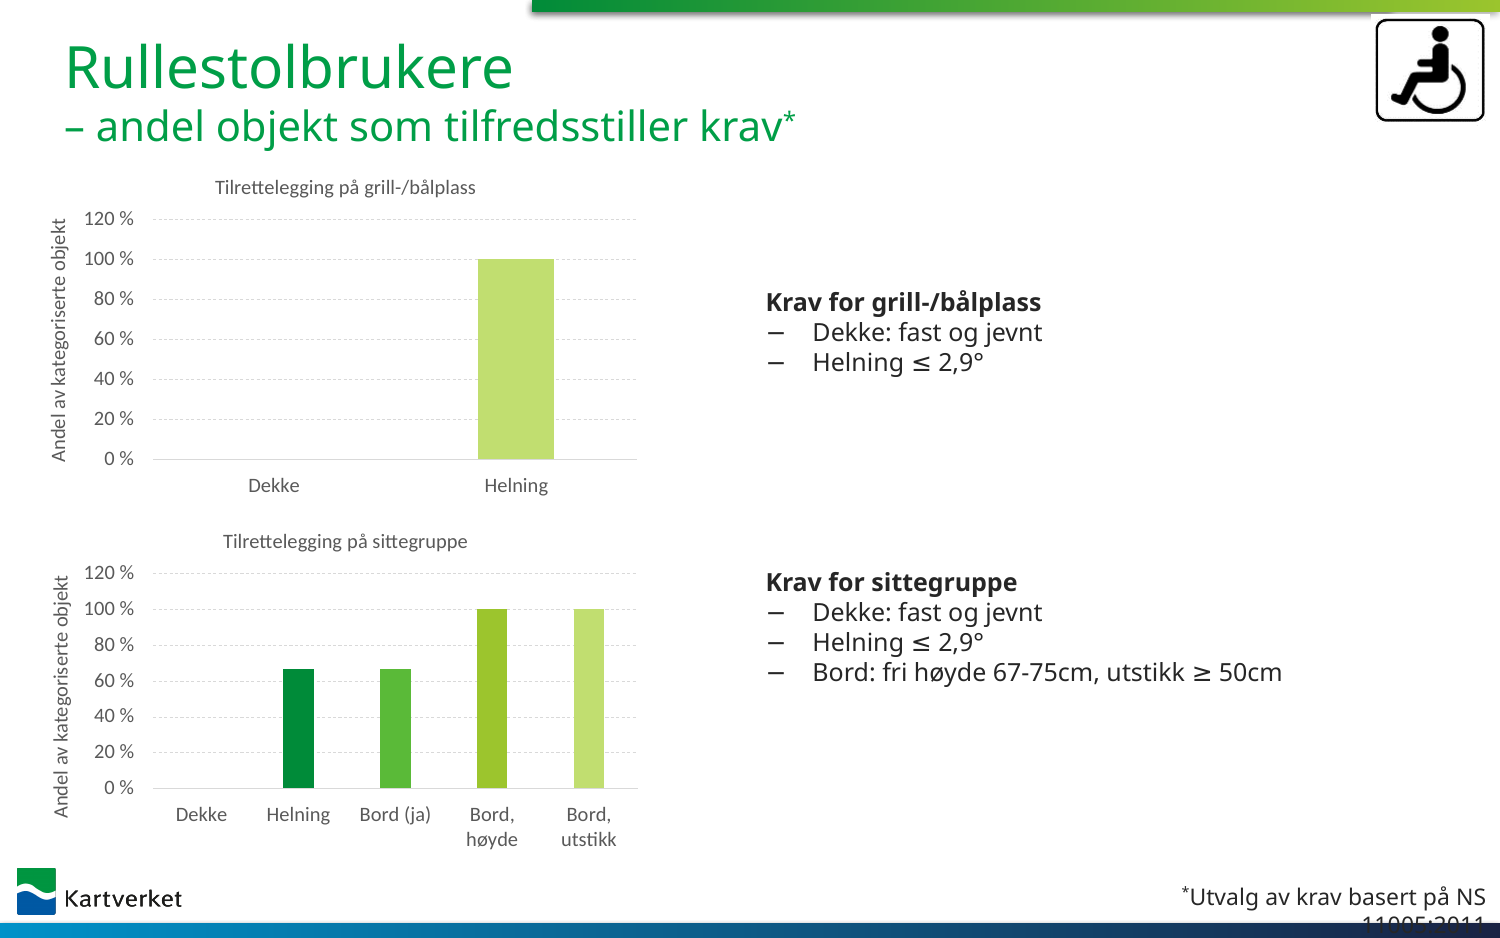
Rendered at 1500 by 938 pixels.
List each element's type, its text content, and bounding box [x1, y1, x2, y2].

text_box Krav for sittegruppe Dekke: fast og jevnt Helning ≤ 2,9° Bord: fri høyde 67-75cm, utstikk ≥ 50cm [750, 559, 1500, 694]
text_box Rullestolbrukere – andel objekt som tilfredsstiller krav* [49, 14, 1431, 158]
text_box Krav for grill-/bålplass Dekke: fast og jevnt Helning ≤ 2,9° [750, 279, 1452, 384]
text_box *Utvalg av krav basert på NS 11005:2011 [1068, 873, 1500, 938]
picture [41, 520, 650, 859]
picture [41, 166, 650, 505]
picture [1371, 13, 1491, 127]
